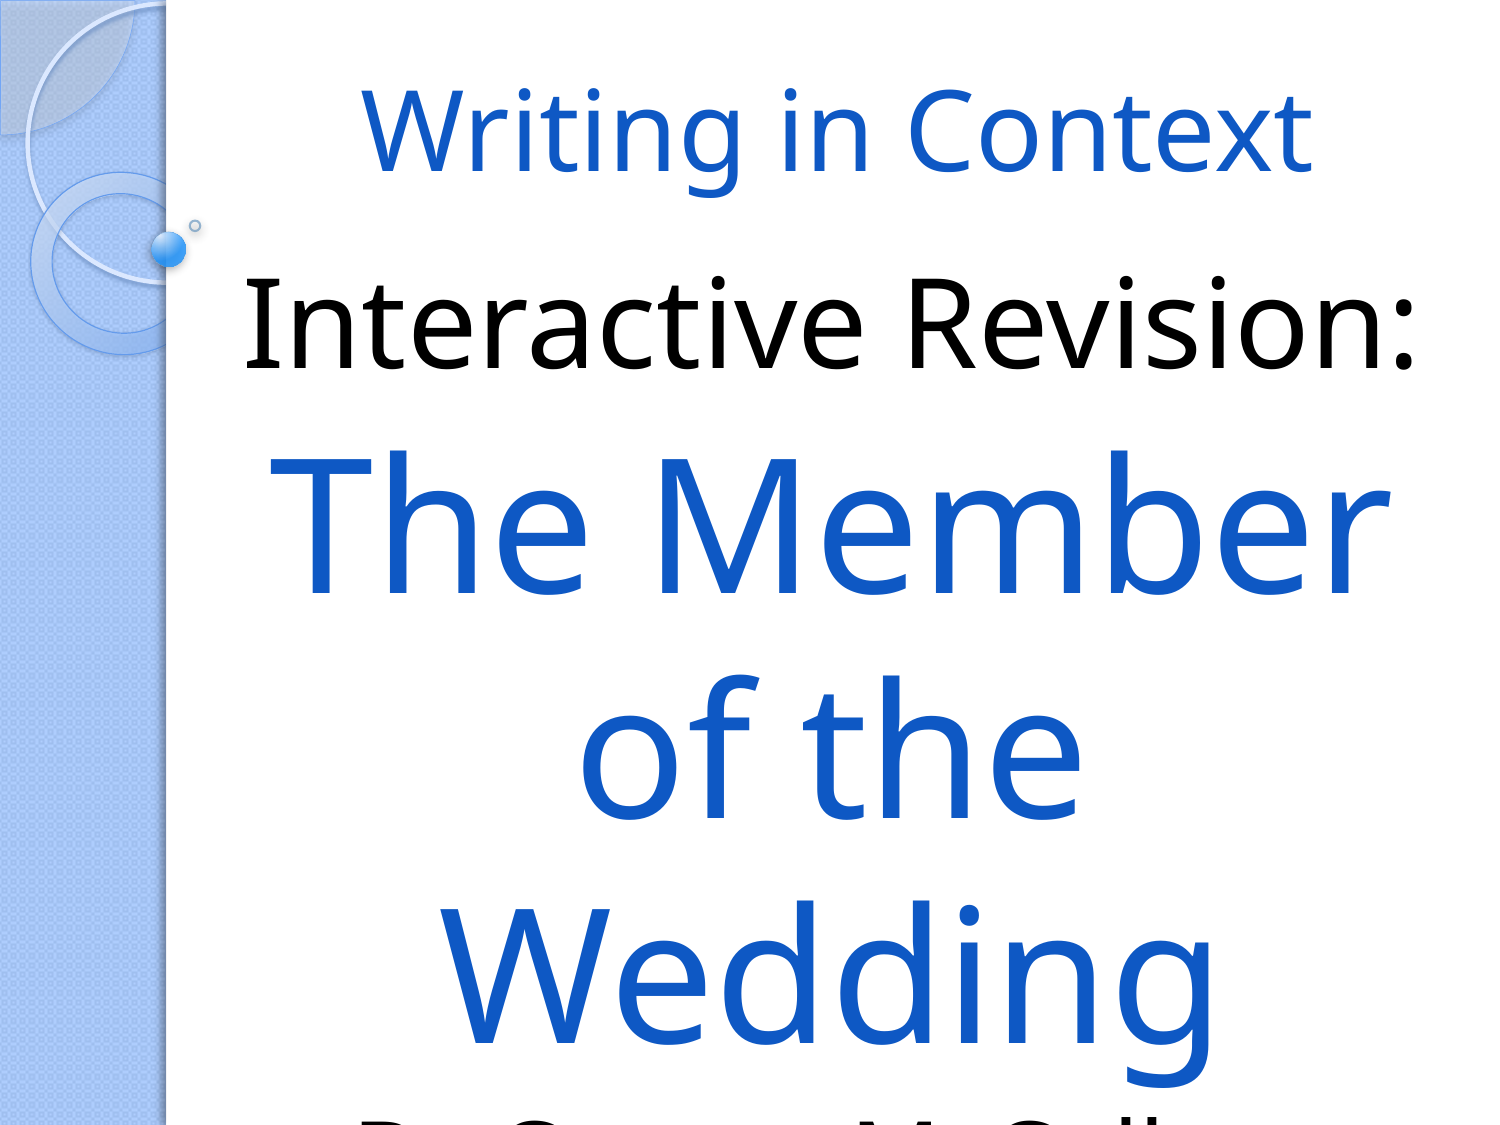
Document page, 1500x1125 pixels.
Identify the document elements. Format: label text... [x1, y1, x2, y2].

title Writing in Context [230, 0, 1446, 202]
subtitle Interactive Revision: The Member of the Wedding By Carson McCullers [159, 243, 1500, 857]
